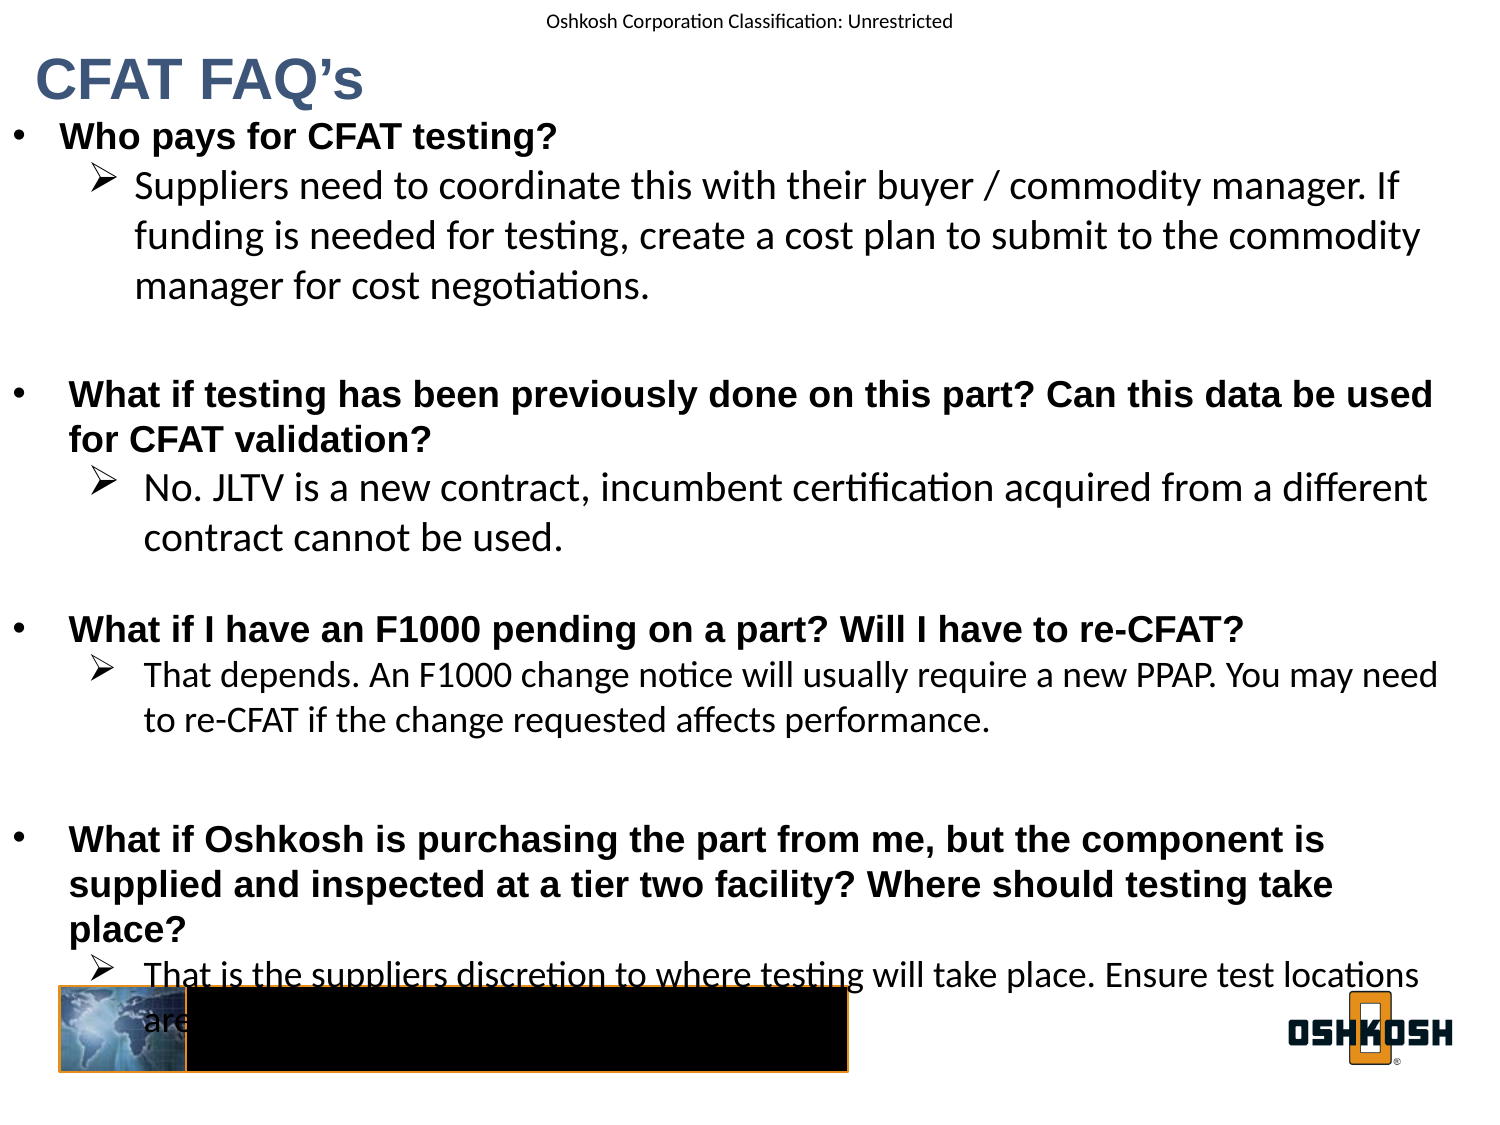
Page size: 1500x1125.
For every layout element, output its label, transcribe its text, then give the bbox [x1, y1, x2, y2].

list Who pays for CFAT testing? Suppliers need to coordinate this with their buyer / commodity manager. If funding is needed for testing, create a cost plan to submit to the commodity manager for cost negotiations. What if testing has been previously done on this part? Can this data be used for CFAT validation? No. JLTV is a new contract, incumbent certification acquired from a different contract cannot be used. What if I have an F1000 pending on a part? Will I have to re-CFAT? That depends. An F1000 change notice will usually require a new PPAP. You may need to re-CFAT if the change requested affects performance. What if Oshkosh is purchasing the part from me, but the component is supplied and inspected at a tier two facility? Where should testing take place? That is the suppliers discretion to where testing will take place. Ensure test locations are documented on the plan. [12, 112, 1451, 1125]
title CFAT FAQ’s [35, 40, 1465, 112]
picture [1451, 984, 1457, 1070]
